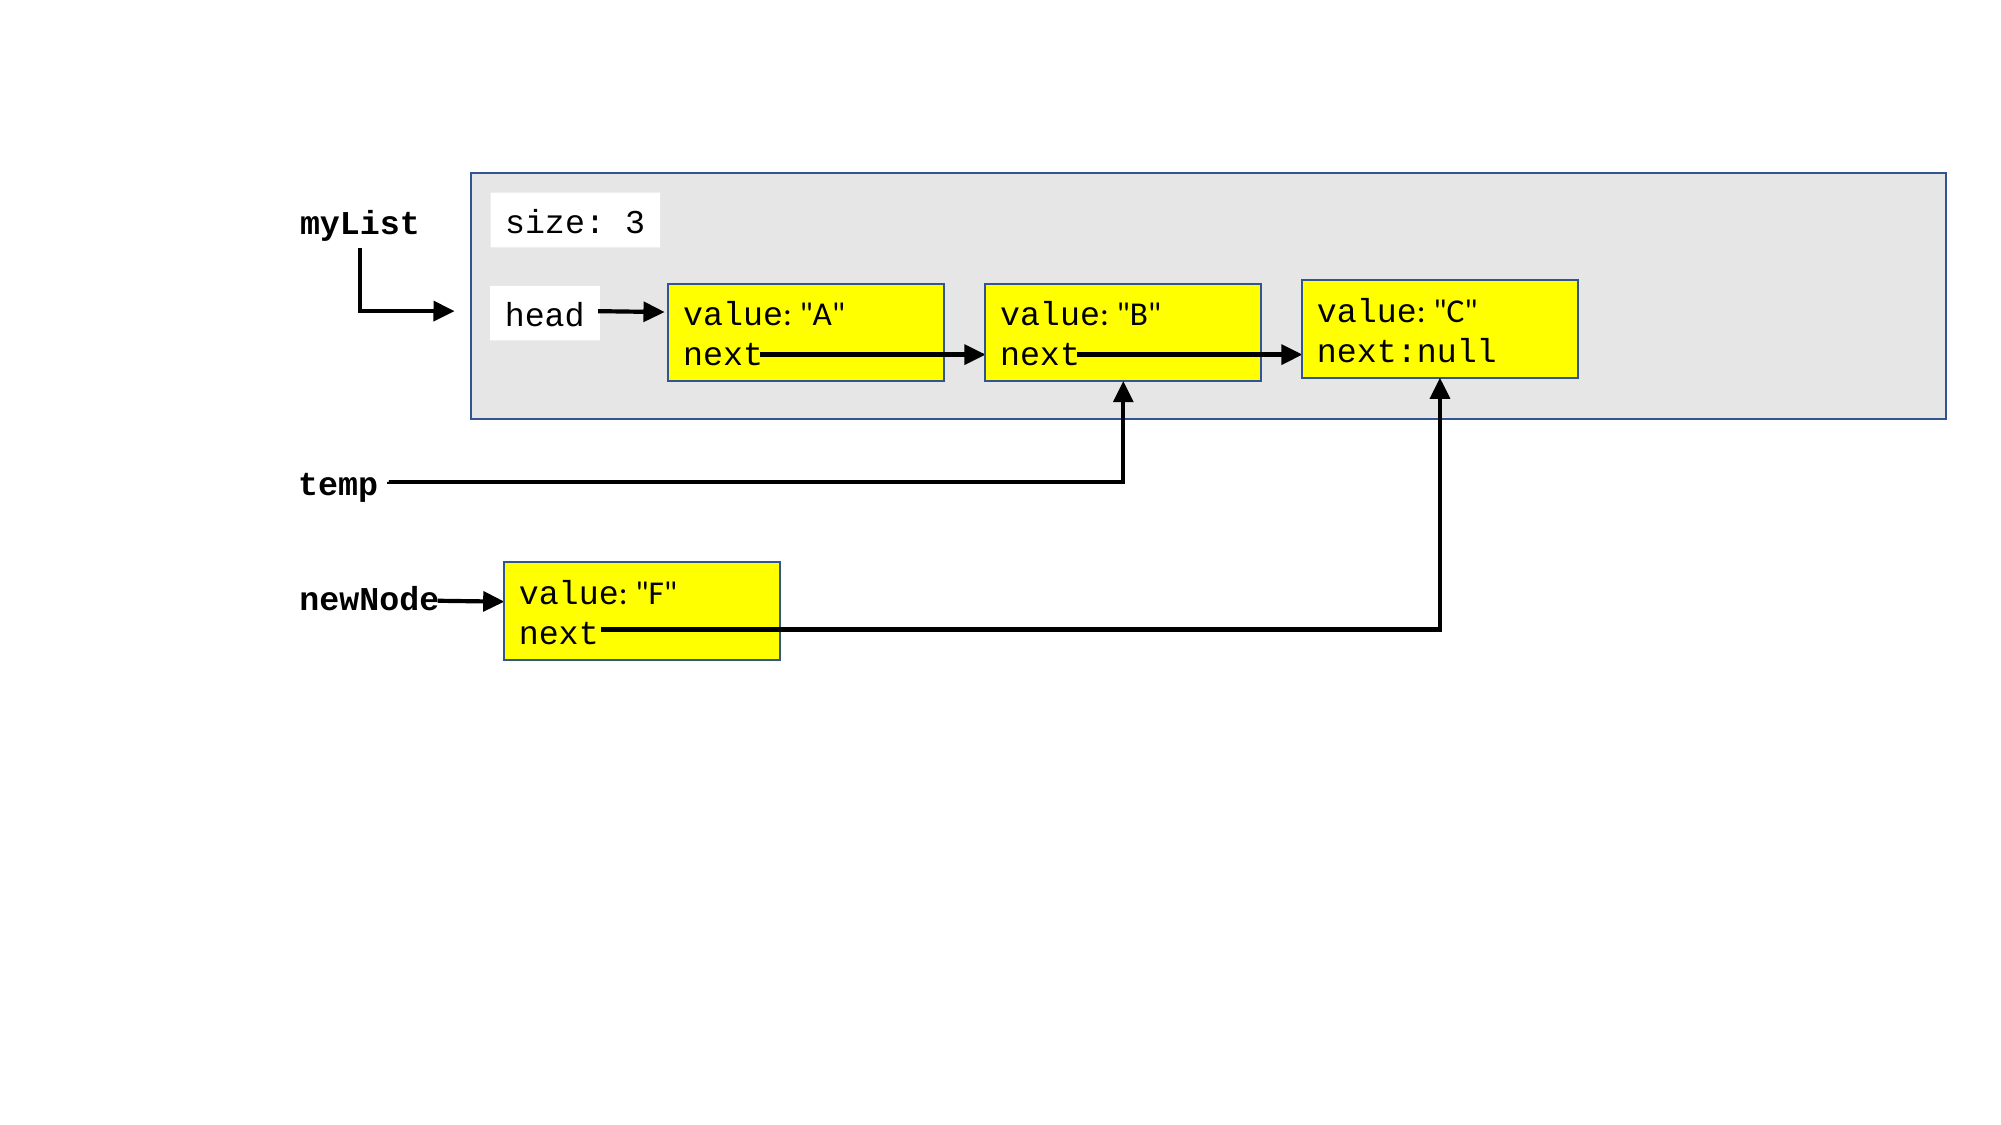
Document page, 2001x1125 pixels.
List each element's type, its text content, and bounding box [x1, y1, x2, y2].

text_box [668, 283, 985, 377]
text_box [985, 283, 1303, 377]
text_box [600, 377, 1440, 630]
text_box temp [283, 455, 395, 510]
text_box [388, 381, 600, 482]
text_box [284, 172, 1946, 420]
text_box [376, 232, 439, 328]
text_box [283, 562, 780, 661]
